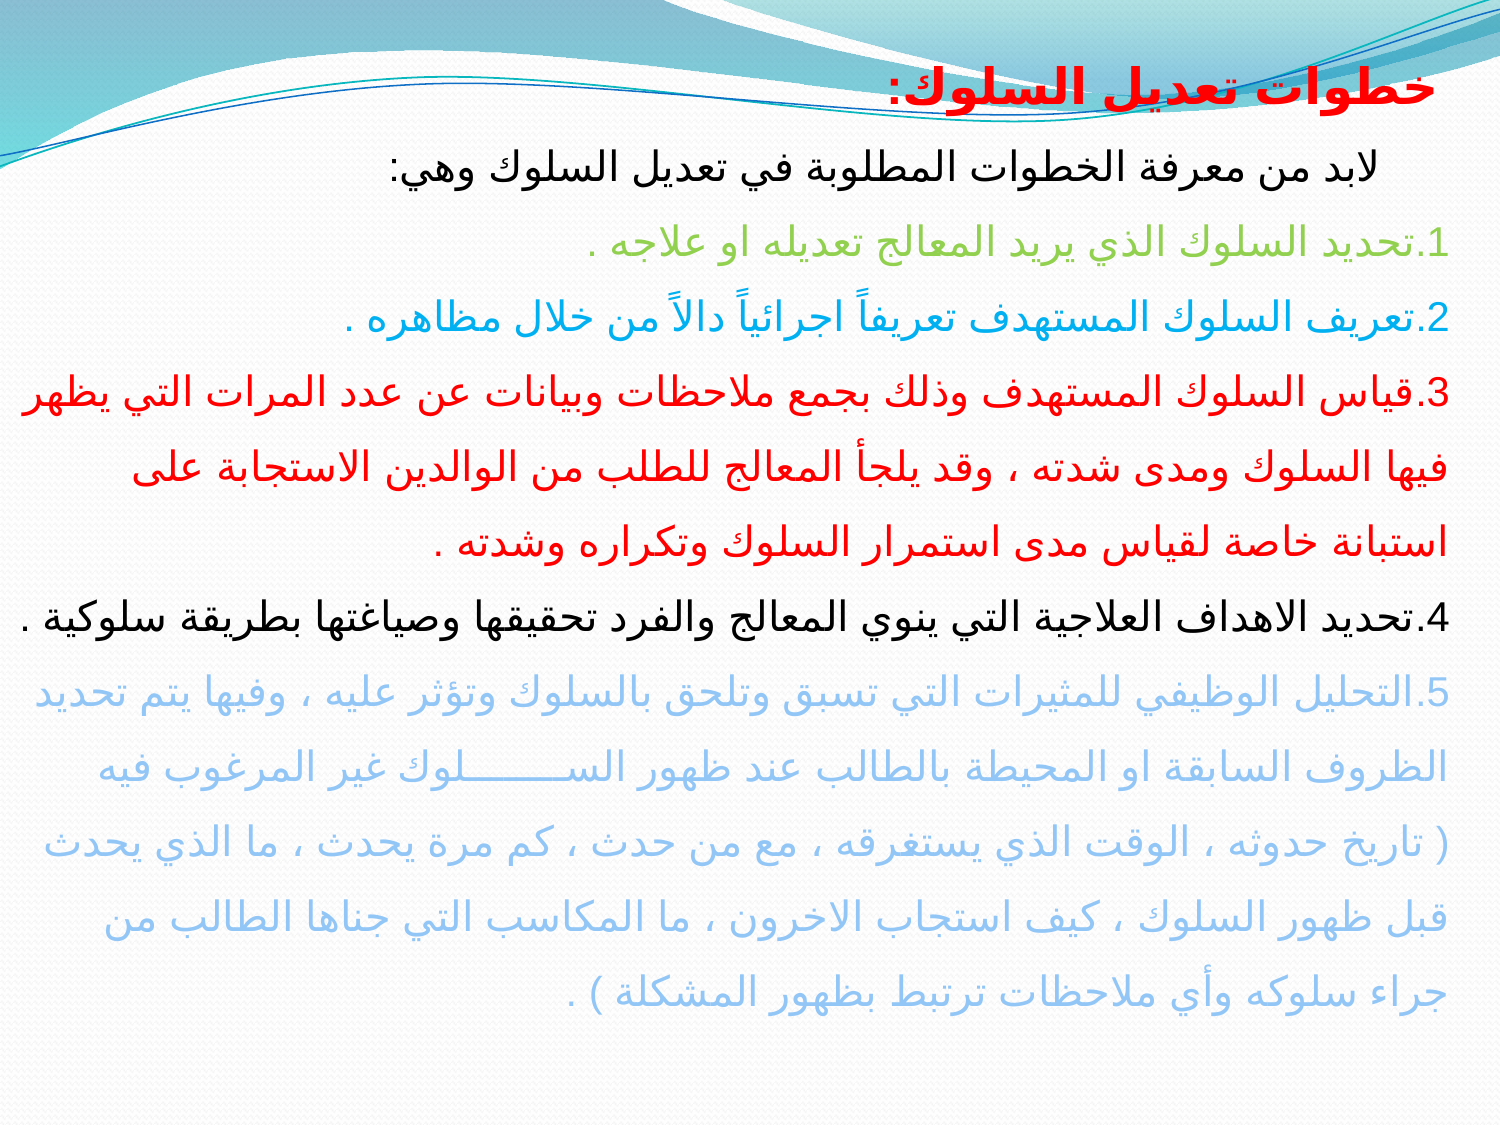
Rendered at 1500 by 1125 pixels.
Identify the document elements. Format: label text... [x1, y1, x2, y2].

text_box خطوات تعديل السلوك: لابد من معرفة الخطوات المطلوبة في تعديل السلوك وهي: 1.تحديد السلوك الذي يريد المعالج تعديله او علاجه . 2.تعريف السلوك المستهدف تعريفاً اجرائياً دالاً من خلال مظاهره . 3.قياس السلوك المستهدف وذلك بجمع ملاحظات وبيانات عن عدد المرات التي يظهر فيها السلوك ومدى شدته ، وقد يلجأ المعالج للطلب من الوالدين الاستجابة على استبانة خاصة لقياس مدى استمرار السلوك وتكراره وشدته . 4.تحديد الاهداف العلاجية التي ينوي المعالج والفرد تحقيقها وصياغتها بطريقة سلوكية . 5.التحليل الوظيفي للمثيرات التي تسبق وتلحق بالسلوك وتؤثر عليه ، وفيها يتم تحديد الظروف السابقة او المحيطة بالطالب عند ظهور الســــــــلوك غير المرغوب فيه ( تاريخ حدوثه ، الوقت الذي يستغرقه ، مع من حدث ، كم مرة يحدث ، ما الذي يحدث قبل ظهور السلوك ، كيف استجاب الاخرون ، ما المكاسب التي جناها الطالب من جراء سلوكه وأي ملاحظات ترتبط بظهور المشكلة ) . [0, 17, 1465, 1023]
